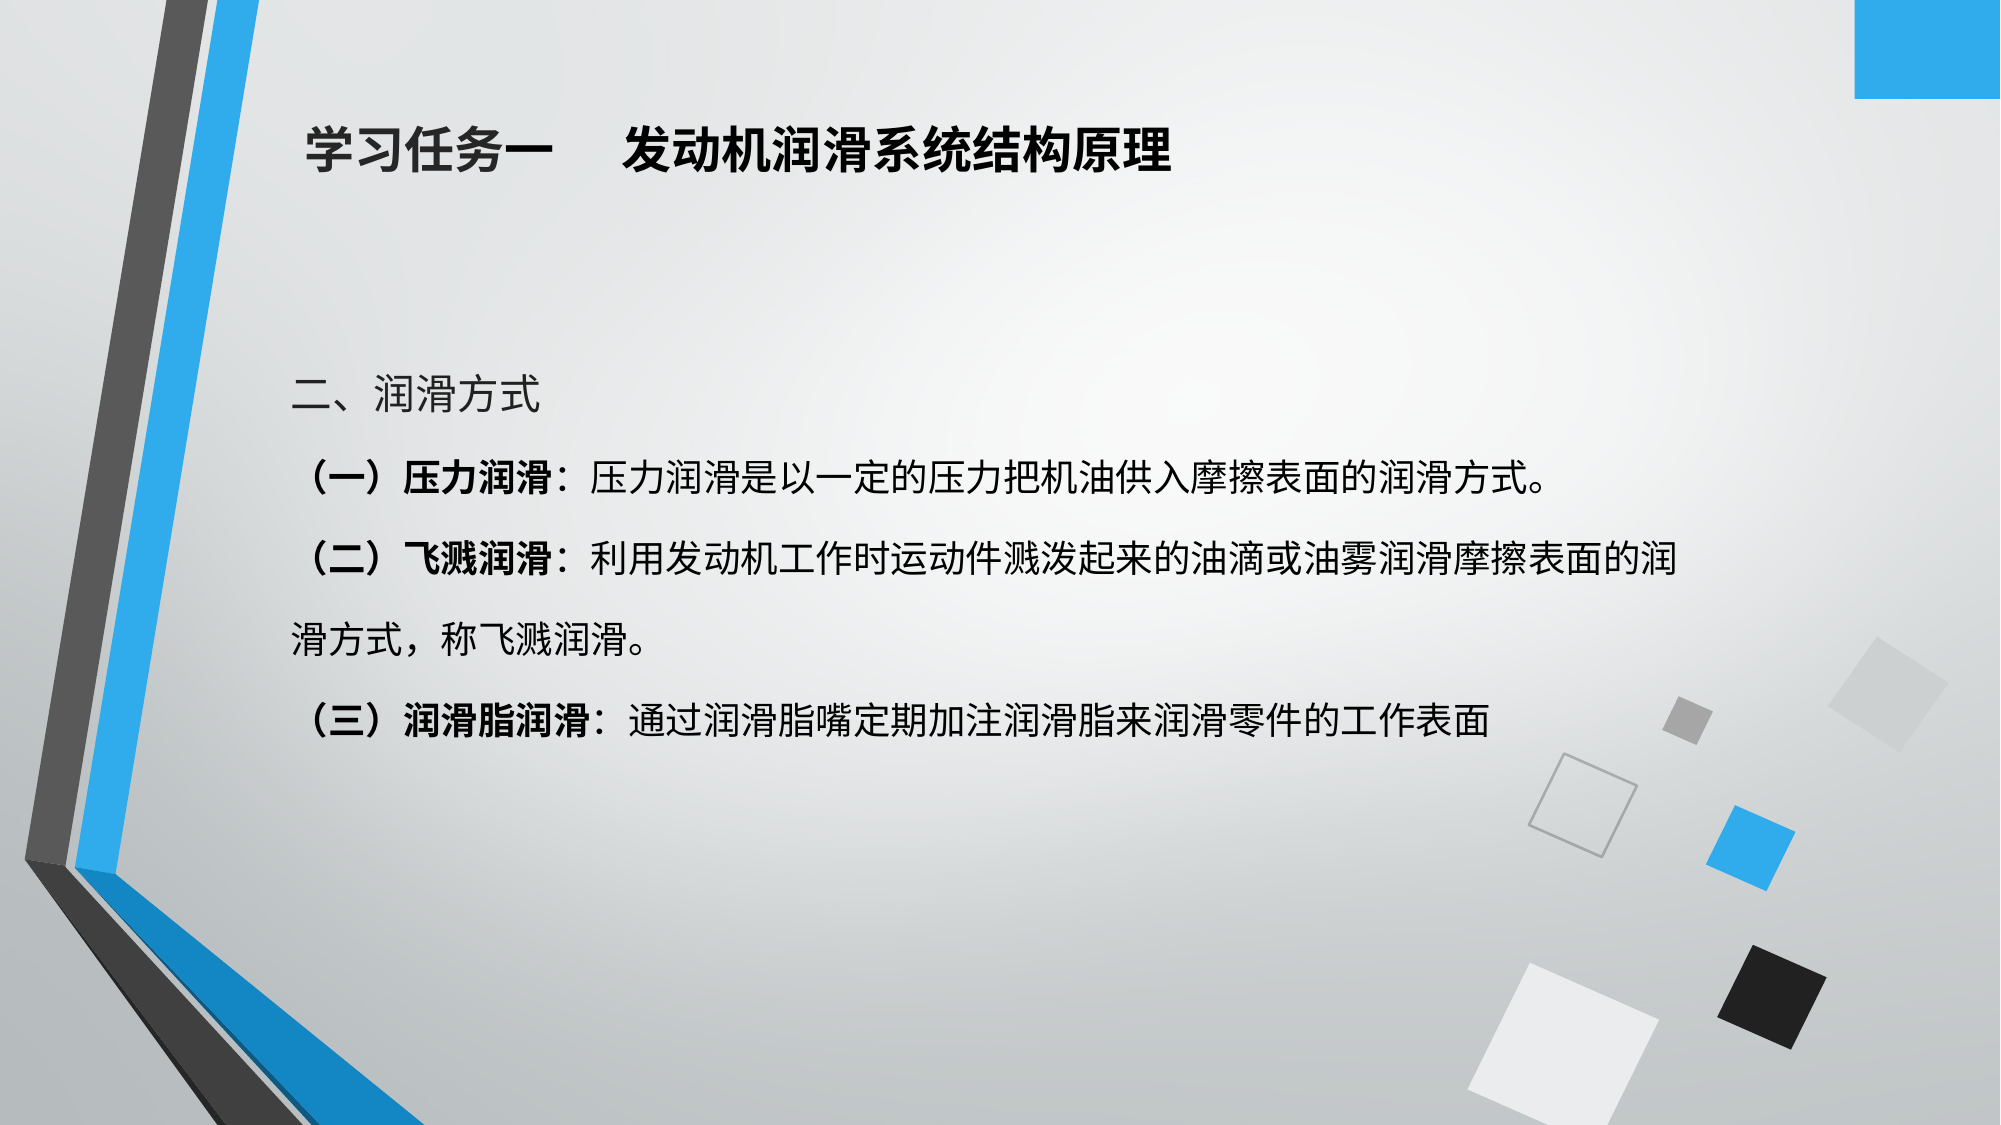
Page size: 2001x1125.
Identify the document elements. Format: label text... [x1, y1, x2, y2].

text_box 学习任务一 发动机润滑系统结构原理 [289, 98, 2000, 230]
text_box 二、润滑方式 （一）压力润滑：压力润滑是以一定的压力把机油供入摩擦表面的润滑方式。 （二）飞溅润滑：利用发动机工作时运动件溅泼起来的油滴或油雾润滑摩擦表面的润滑方式，称飞溅润滑。 （三）润滑脂润滑：通过润滑脂嘴定期加注润滑脂来润滑零件的工作表面 [275, 320, 1725, 876]
text_box [1853, 0, 2000, 98]
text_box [1514, 558, 1894, 1125]
